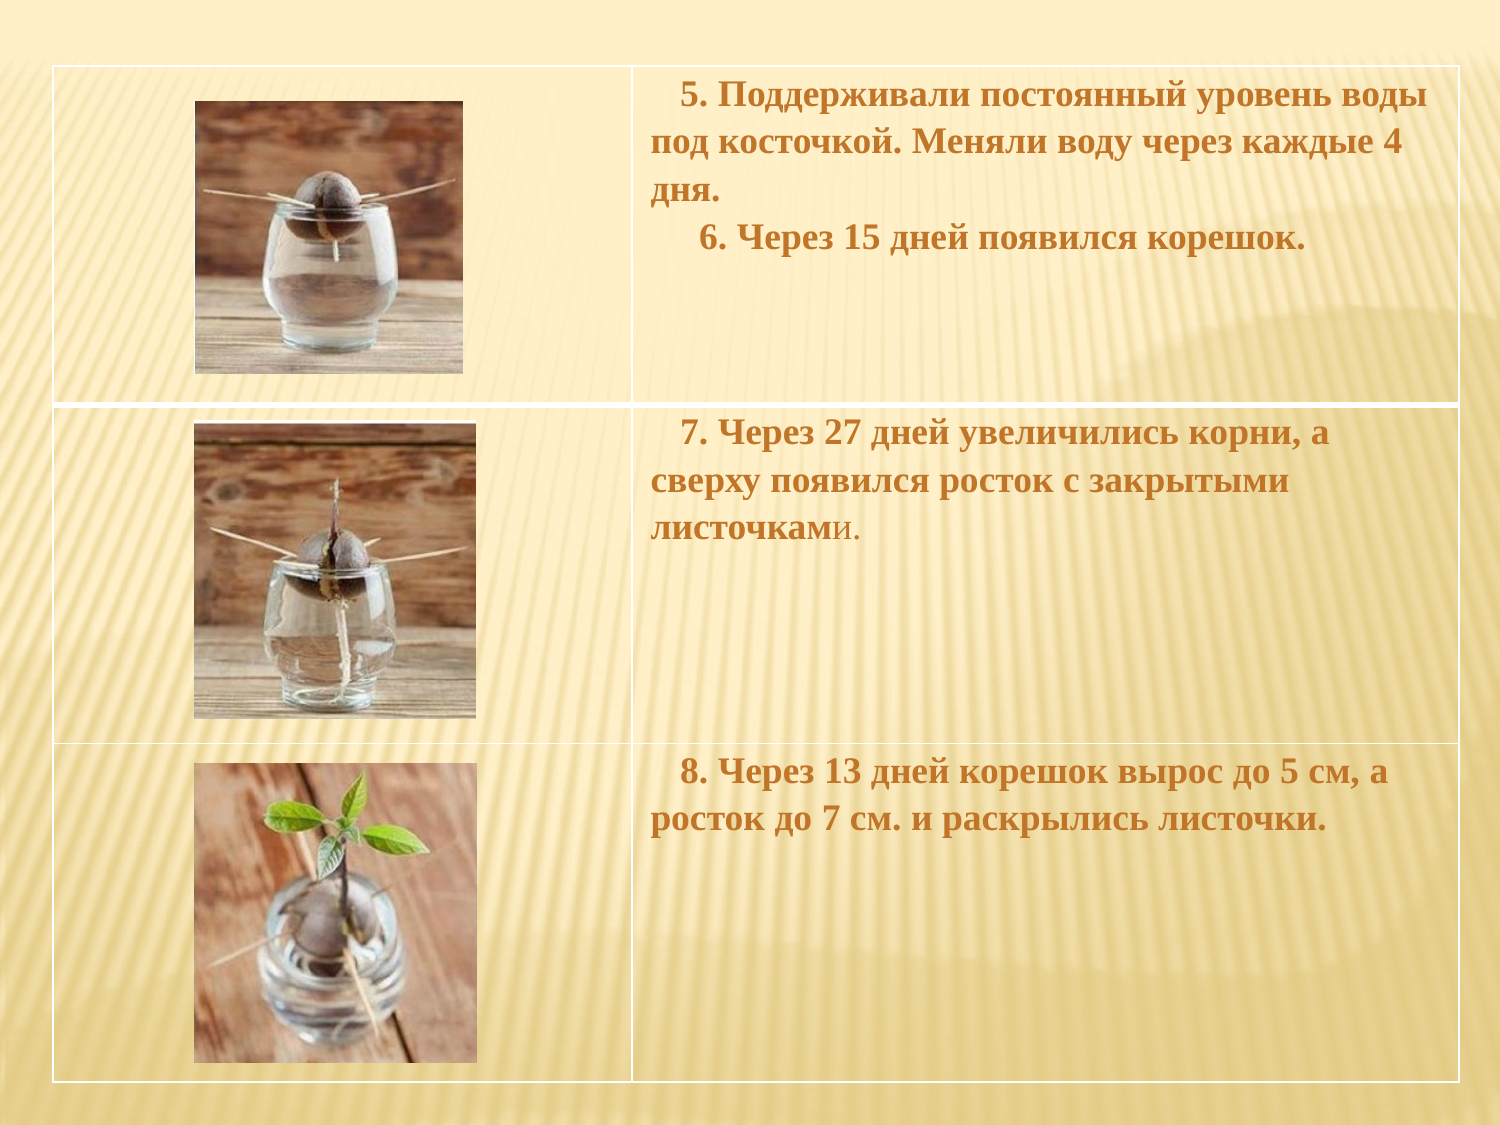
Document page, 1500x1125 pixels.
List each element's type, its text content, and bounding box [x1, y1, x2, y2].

picture [194, 101, 463, 375]
table_cell [54, 408, 631, 743]
table_cell 7. Через 27 дней увеличились корни, а сверху появился росток с закрытыми листочками. [633, 408, 1458, 743]
picture [194, 762, 478, 1064]
table_cell [54, 744, 631, 1081]
picture [194, 420, 477, 720]
table_header 5. Поддерживали постоянный уровень воды под косточкой. Меняли воду через каждые 4 дня. 6. Через 15 дней появился корешок. [633, 67, 1458, 402]
table_header [54, 67, 631, 402]
table_cell 8. Через 13 дней корешок вырос до 5 см, а росток до 7 см. и раскрылись листочки. [633, 744, 1458, 1081]
